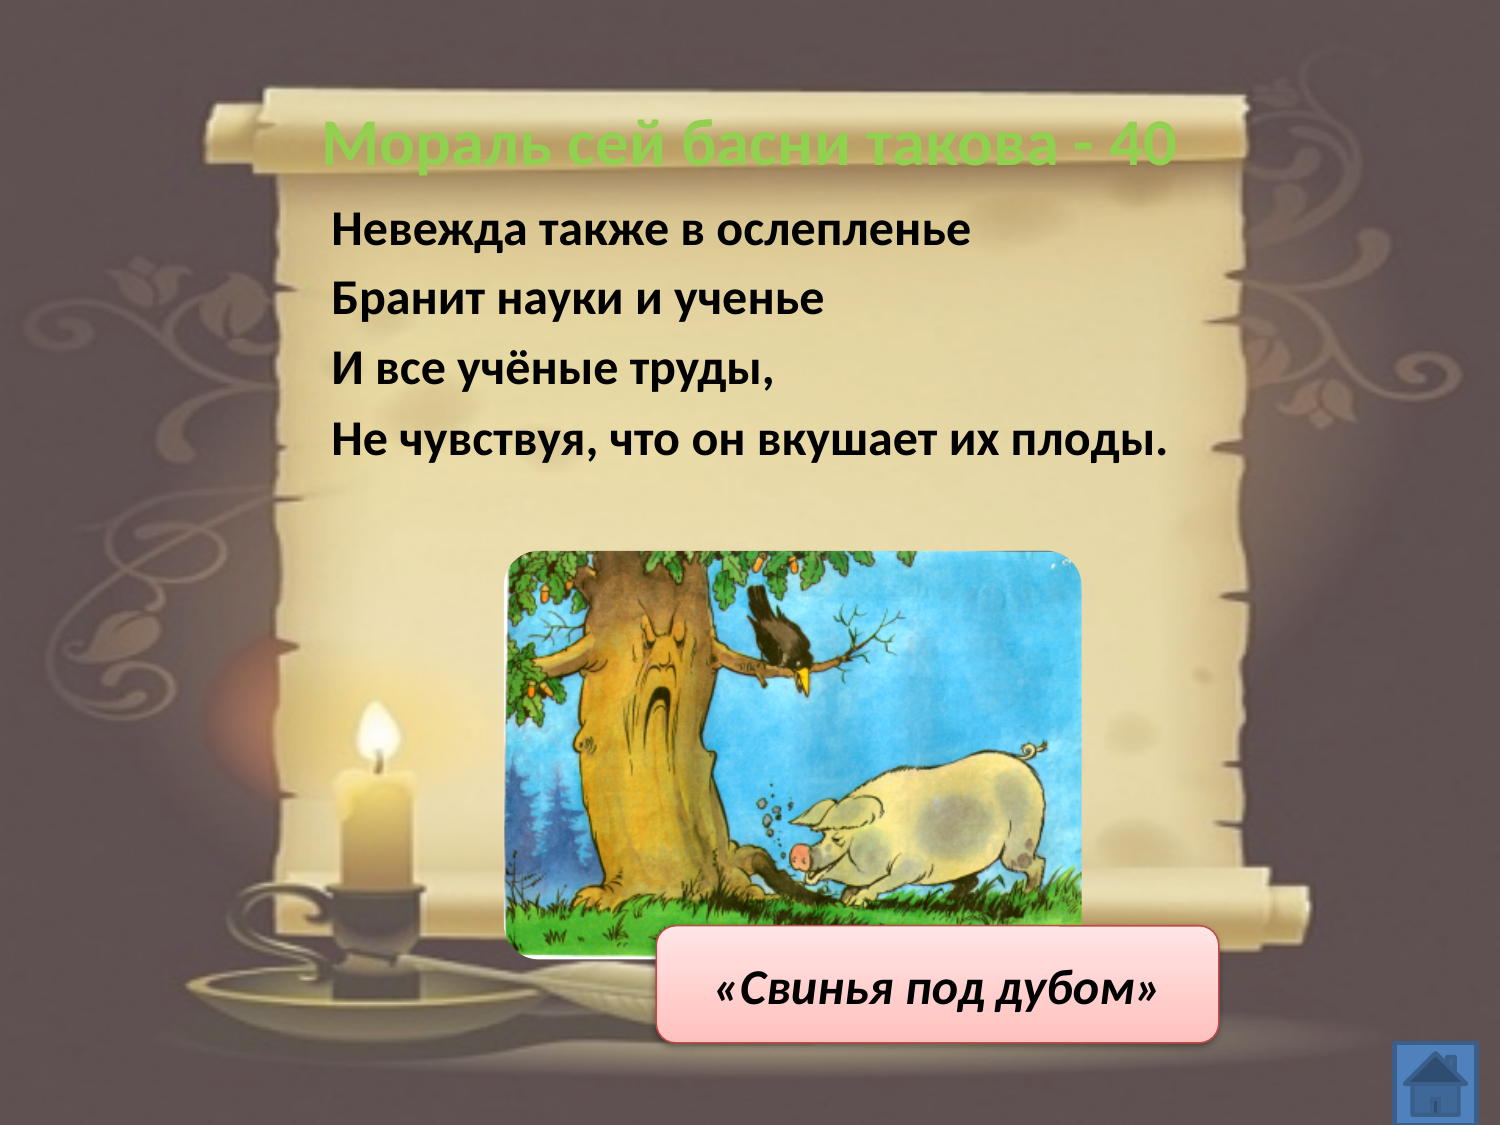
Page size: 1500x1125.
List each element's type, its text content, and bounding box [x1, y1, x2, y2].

list Невежда также в ослепленье Бранит науки и ученье И все учёные труды, Не чувствуя, что он вкушает их плоды. [316, 187, 1208, 458]
text_box [1392, 1041, 1479, 1125]
title Чьё это? - 10 [0, 0, 1500, 1125]
picture [503, 550, 1082, 960]
text_box «Свинья под дубом» [655, 924, 1220, 1044]
title Мораль сей басни такова - 40 [74, 44, 1426, 233]
